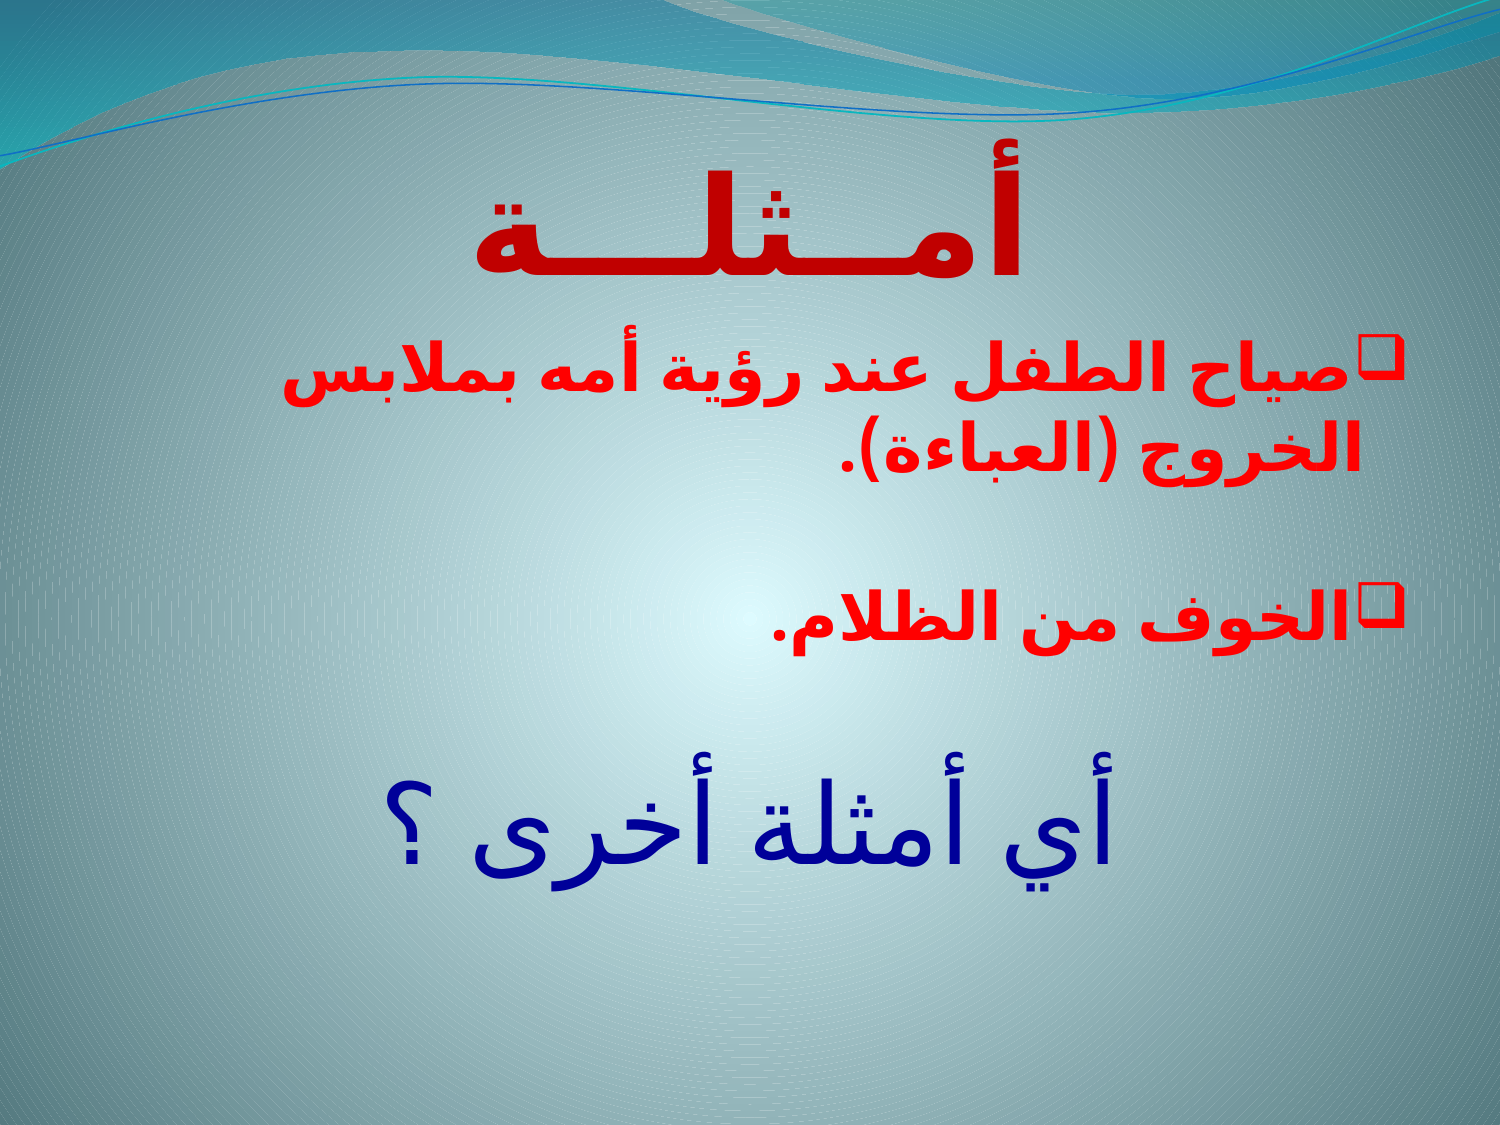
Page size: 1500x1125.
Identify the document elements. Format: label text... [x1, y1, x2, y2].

list صياح الطفل عند رؤية أمه بملابس الخروج (العباءة). الخوف من الظلام. أي أمثلة أخرى ؟ [75, 317, 1425, 1038]
title أمــثلـــة [75, 115, 1425, 303]
